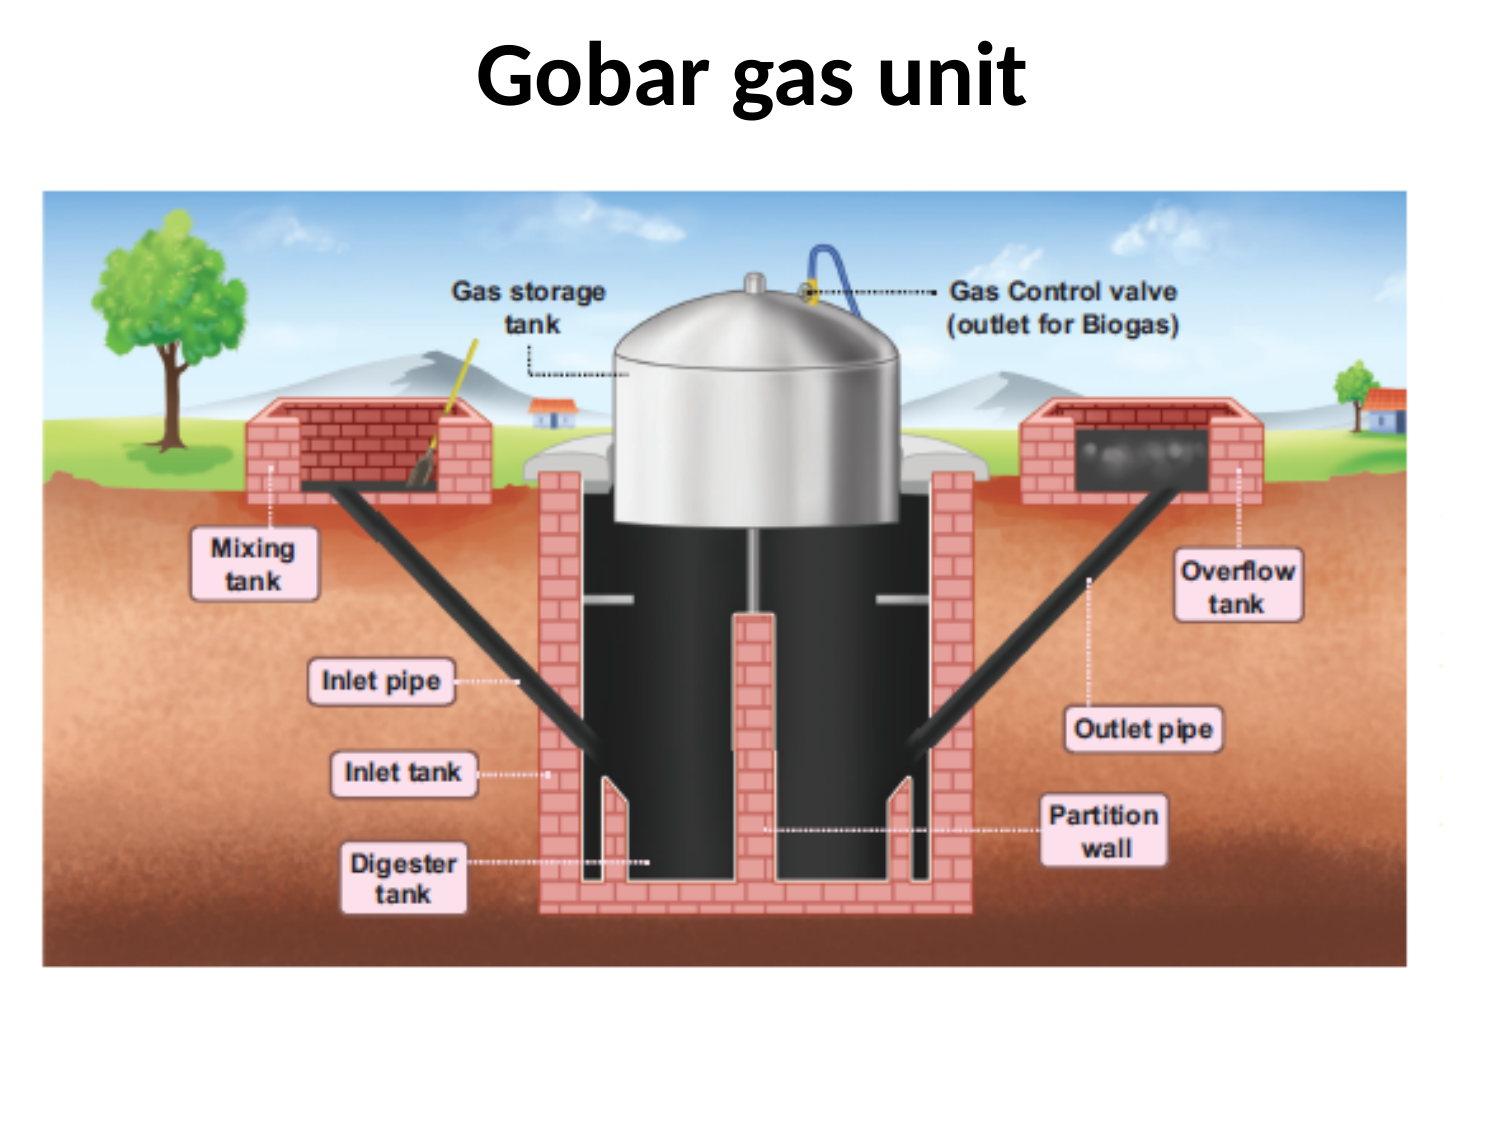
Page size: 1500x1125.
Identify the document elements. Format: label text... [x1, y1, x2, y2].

title Gobar gas unit [62, 0, 1413, 163]
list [0, 174, 1443, 988]
